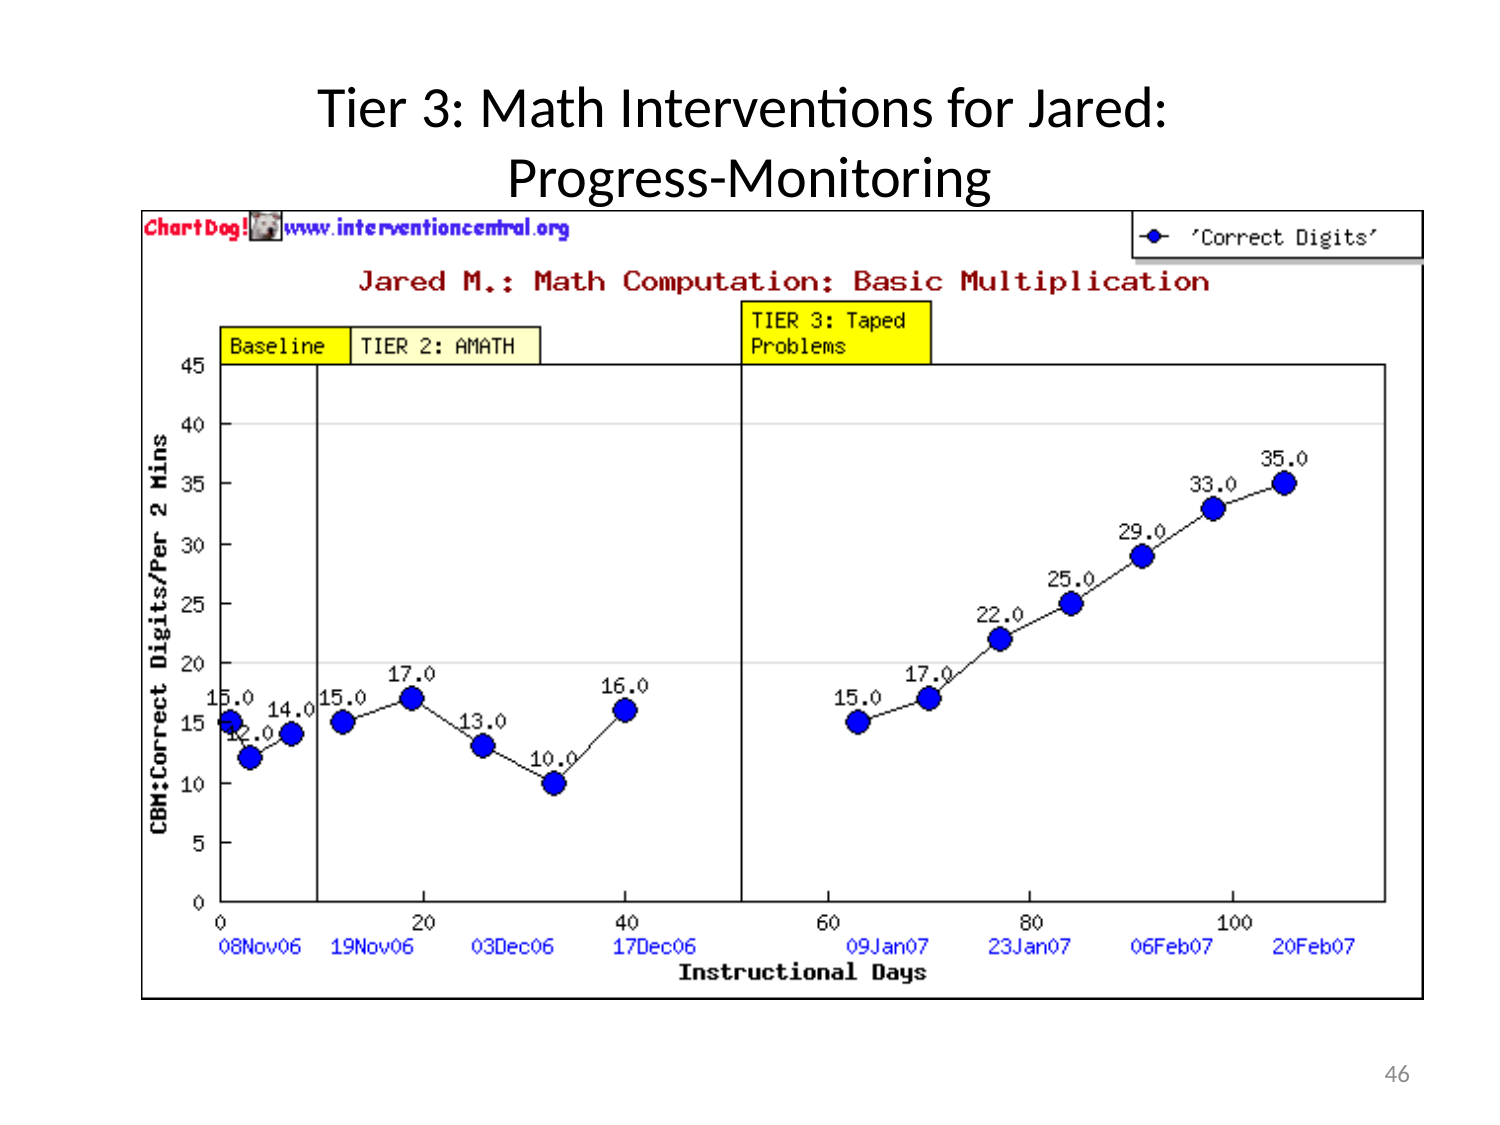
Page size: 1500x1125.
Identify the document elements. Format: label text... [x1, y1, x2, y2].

picture [141, 210, 1424, 1000]
title Tier 3: Math Interventions for Jared: Progress-Monitoring [75, 45, 1425, 233]
slide_number 46 [1074, 1042, 1425, 1103]
